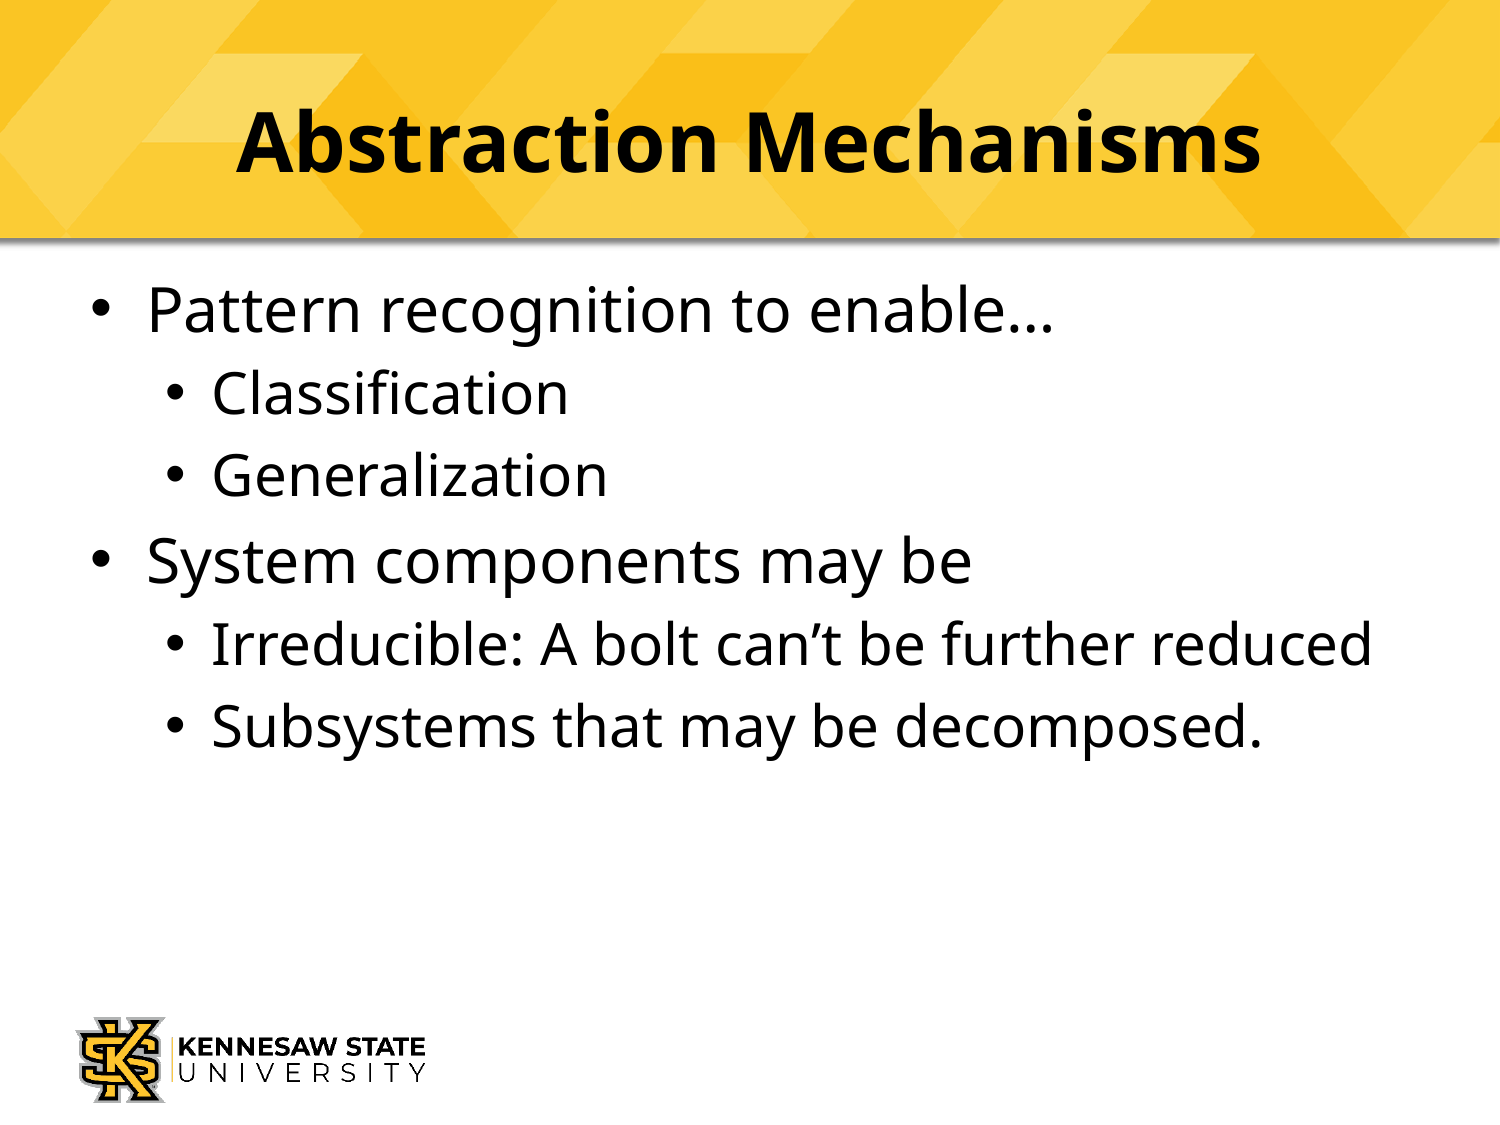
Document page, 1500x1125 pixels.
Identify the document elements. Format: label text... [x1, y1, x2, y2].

picture [0, 0, 1500, 251]
list Pattern recognition to enable… Classification Generalization System components may be Irreducible: A bolt can’t be further reduced Subsystems that may be decomposed. [75, 262, 1425, 1005]
title Abstraction Mechanisms [75, 45, 1425, 233]
picture [75, 1017, 425, 1103]
